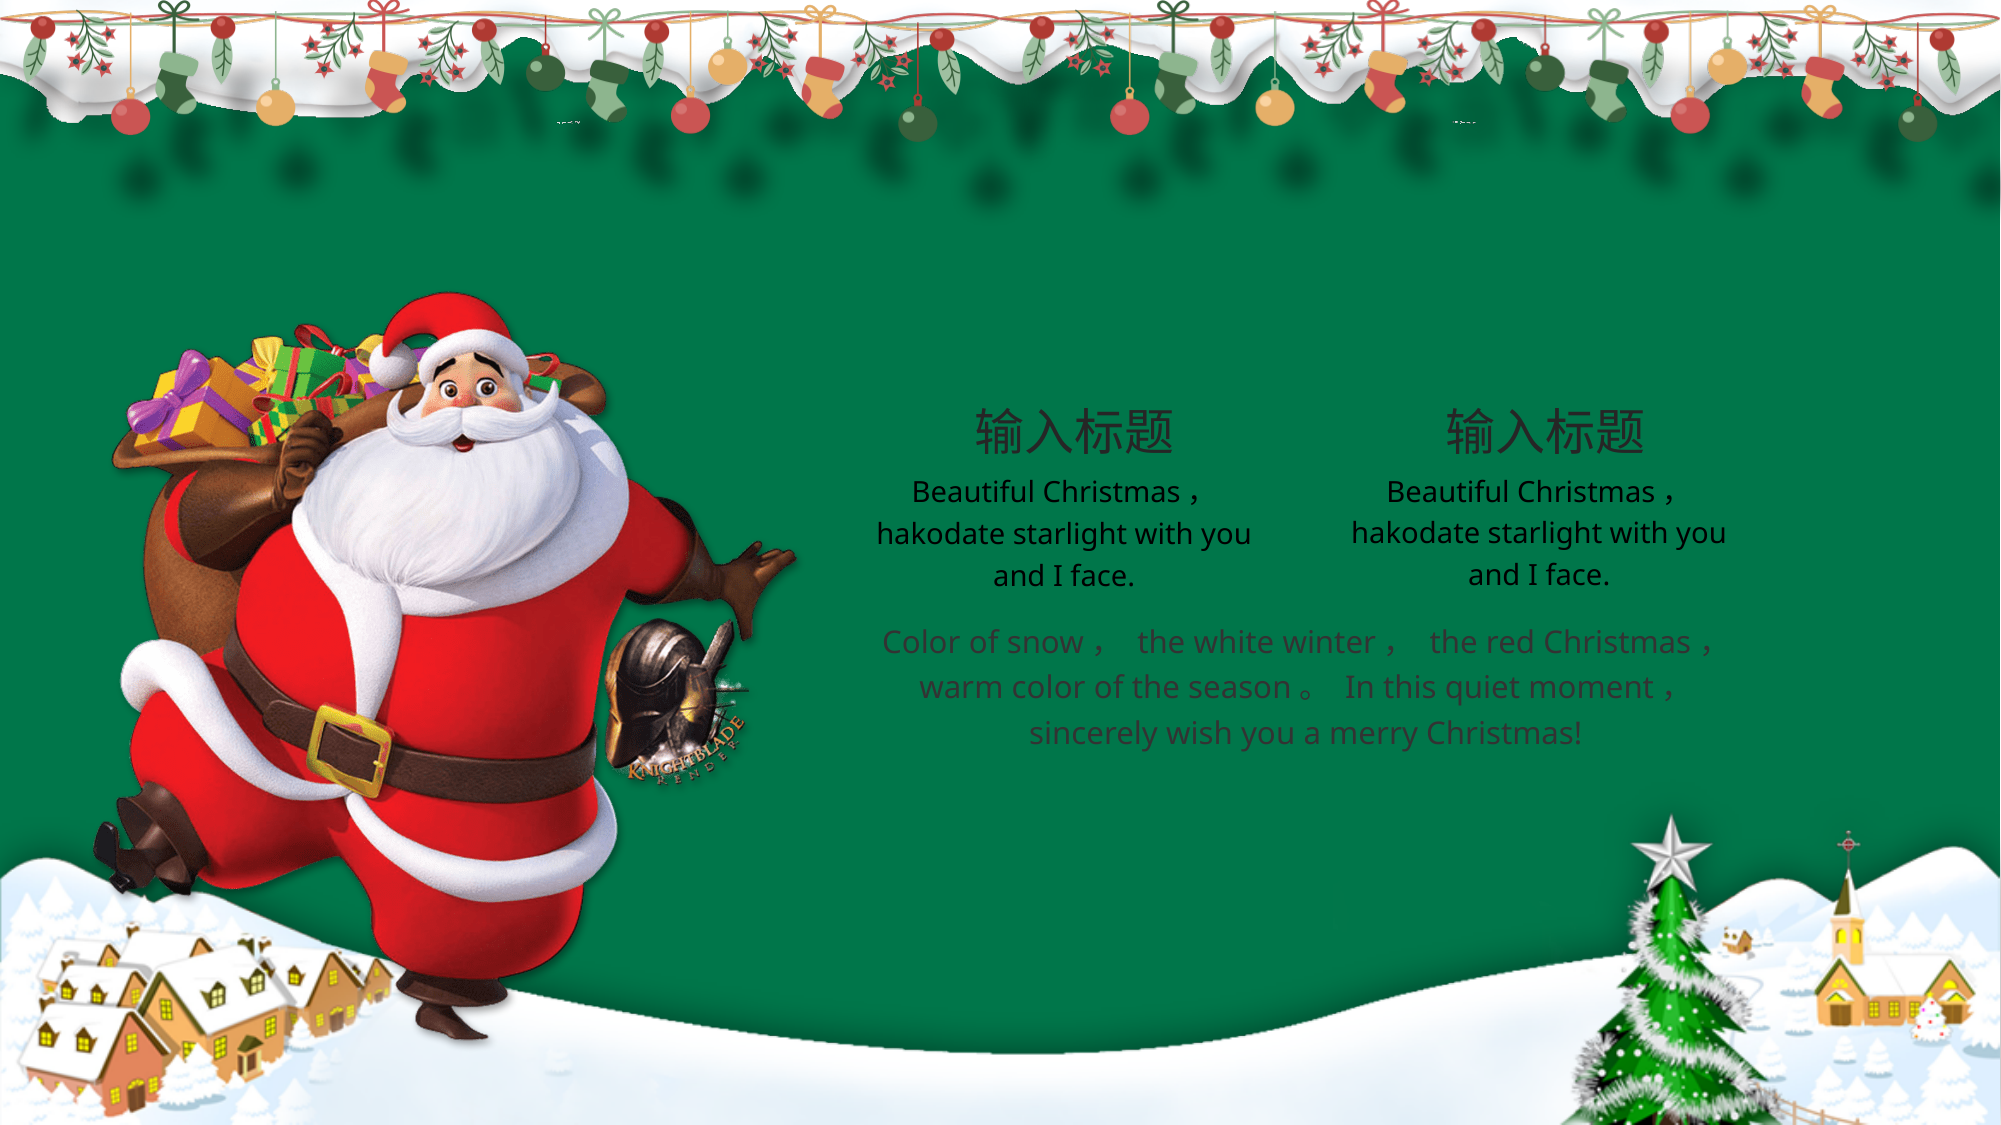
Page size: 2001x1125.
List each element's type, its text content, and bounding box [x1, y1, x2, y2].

text_box 输入标题 [908, 392, 1241, 454]
picture [0, 231, 2000, 1125]
text_box Color of snow， the white winter， the red Christmas， warm color of the season。 In this quiet moment， sincerely wish you a merry Christmas! [862, 606, 1750, 759]
text_box 输入标题 [1379, 392, 1712, 454]
picture [0, 0, 2000, 211]
text_box Beautiful Christmas， hakodate starlight with you and I face. [1328, 458, 1750, 572]
text_box Beautiful Christmas， hakodate starlight with you and I face. [854, 459, 1275, 572]
